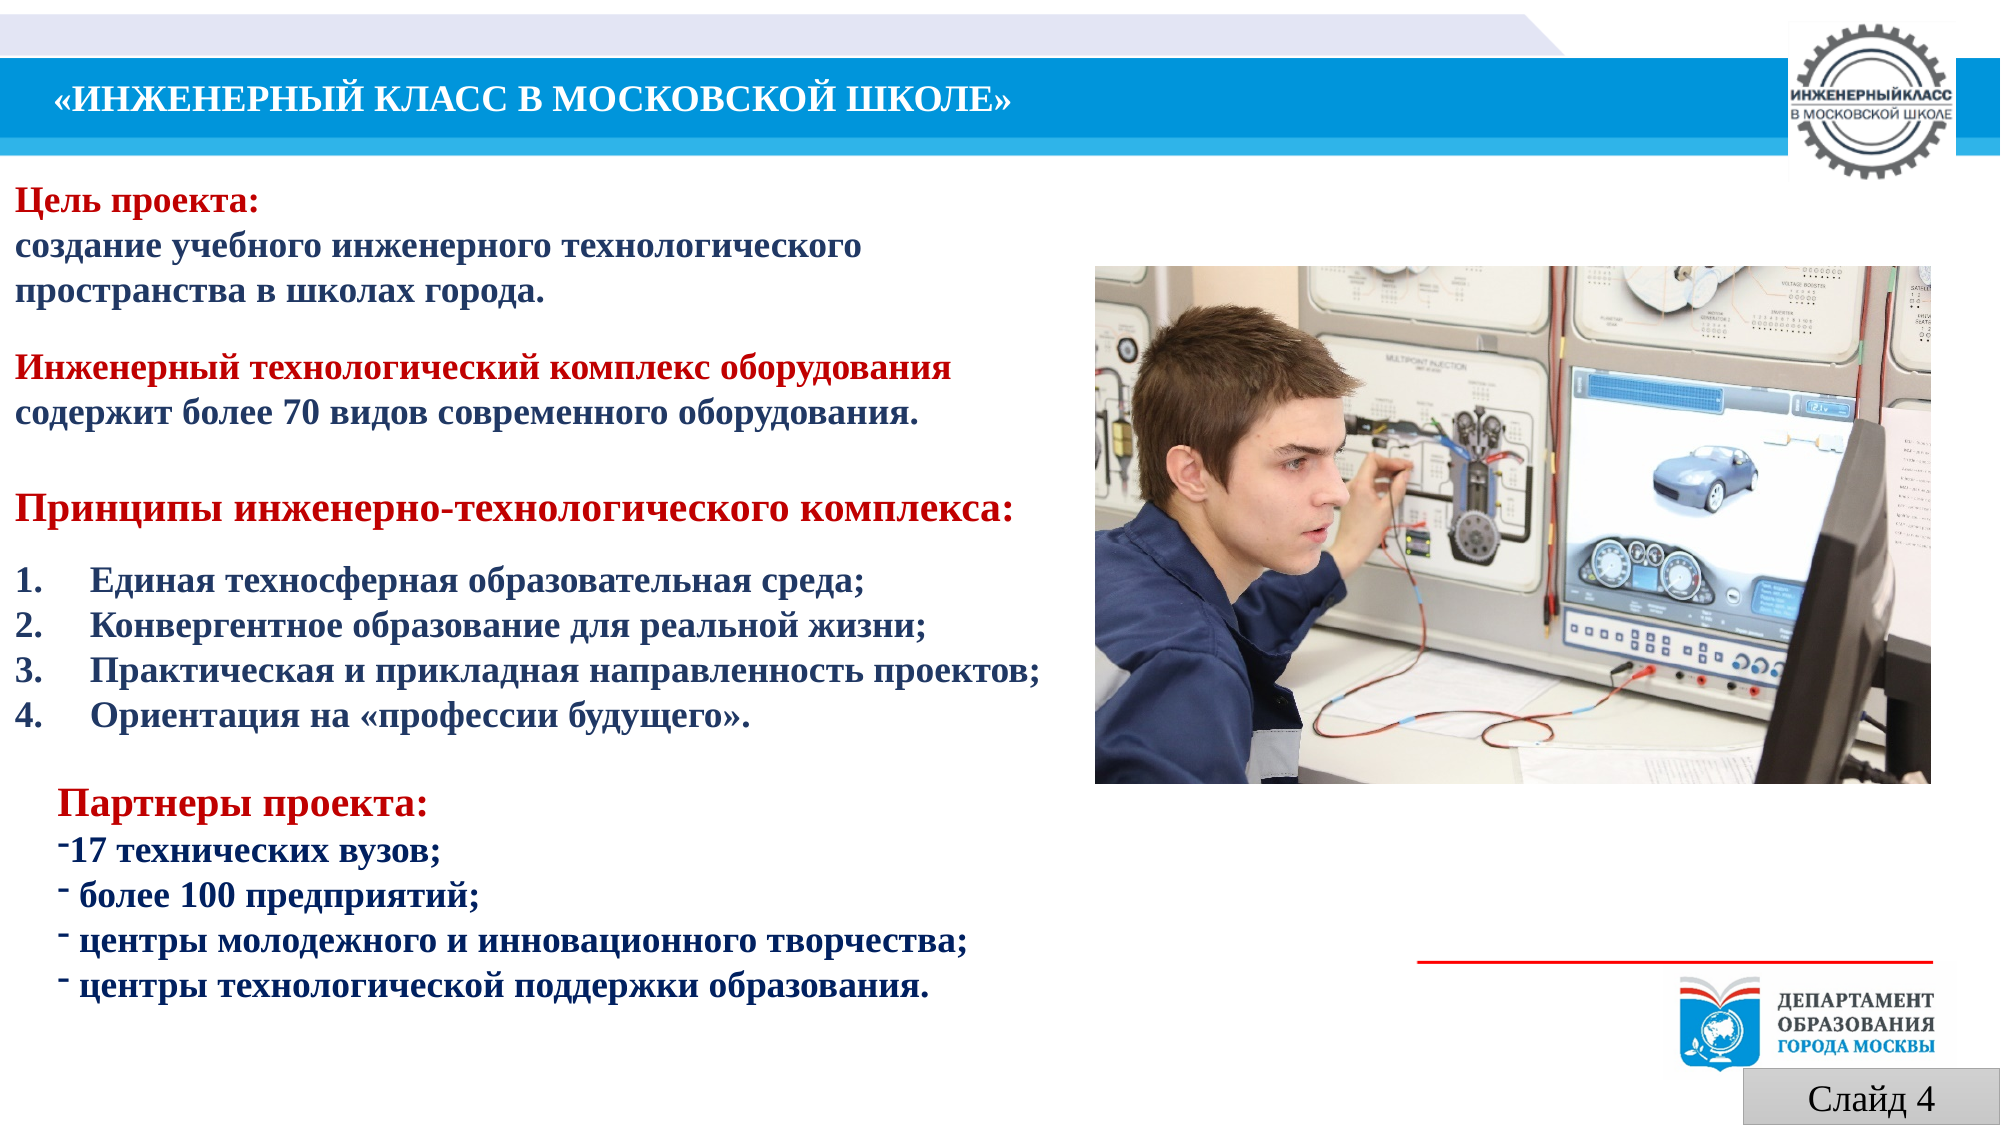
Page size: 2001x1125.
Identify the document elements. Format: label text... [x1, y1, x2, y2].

text_box Цель проекта: создание учебного инженерного технологического пространства в школах города. [0, 167, 1000, 317]
picture [0, 0, 2001, 1125]
text_box Принципы инженерно-технологического комплекса: [0, 472, 1095, 537]
text_box Партнеры проекта: 17 технических вузов; более 100 предприятий; центры молодежного и инновационного творчества; центры технологической поддержки образования. [42, 767, 1408, 1013]
text_box Единая техносферная образовательная среда; Конвергентное образование для реальной жизни; Практическая и прикладная направленность проектов; Ориентация на «профессии будущего». [0, 547, 1095, 743]
text_box Инженерный технологический комплекс оборудования содержит более 70 видов современного оборудования. [0, 334, 1000, 440]
text_box Слайд 4 [1743, 1068, 2000, 1125]
text_box «ИНЖЕНЕРНЫЙ КЛАСС В МОСКОВСКОЙ ШКОЛЕ» [38, 66, 1029, 127]
